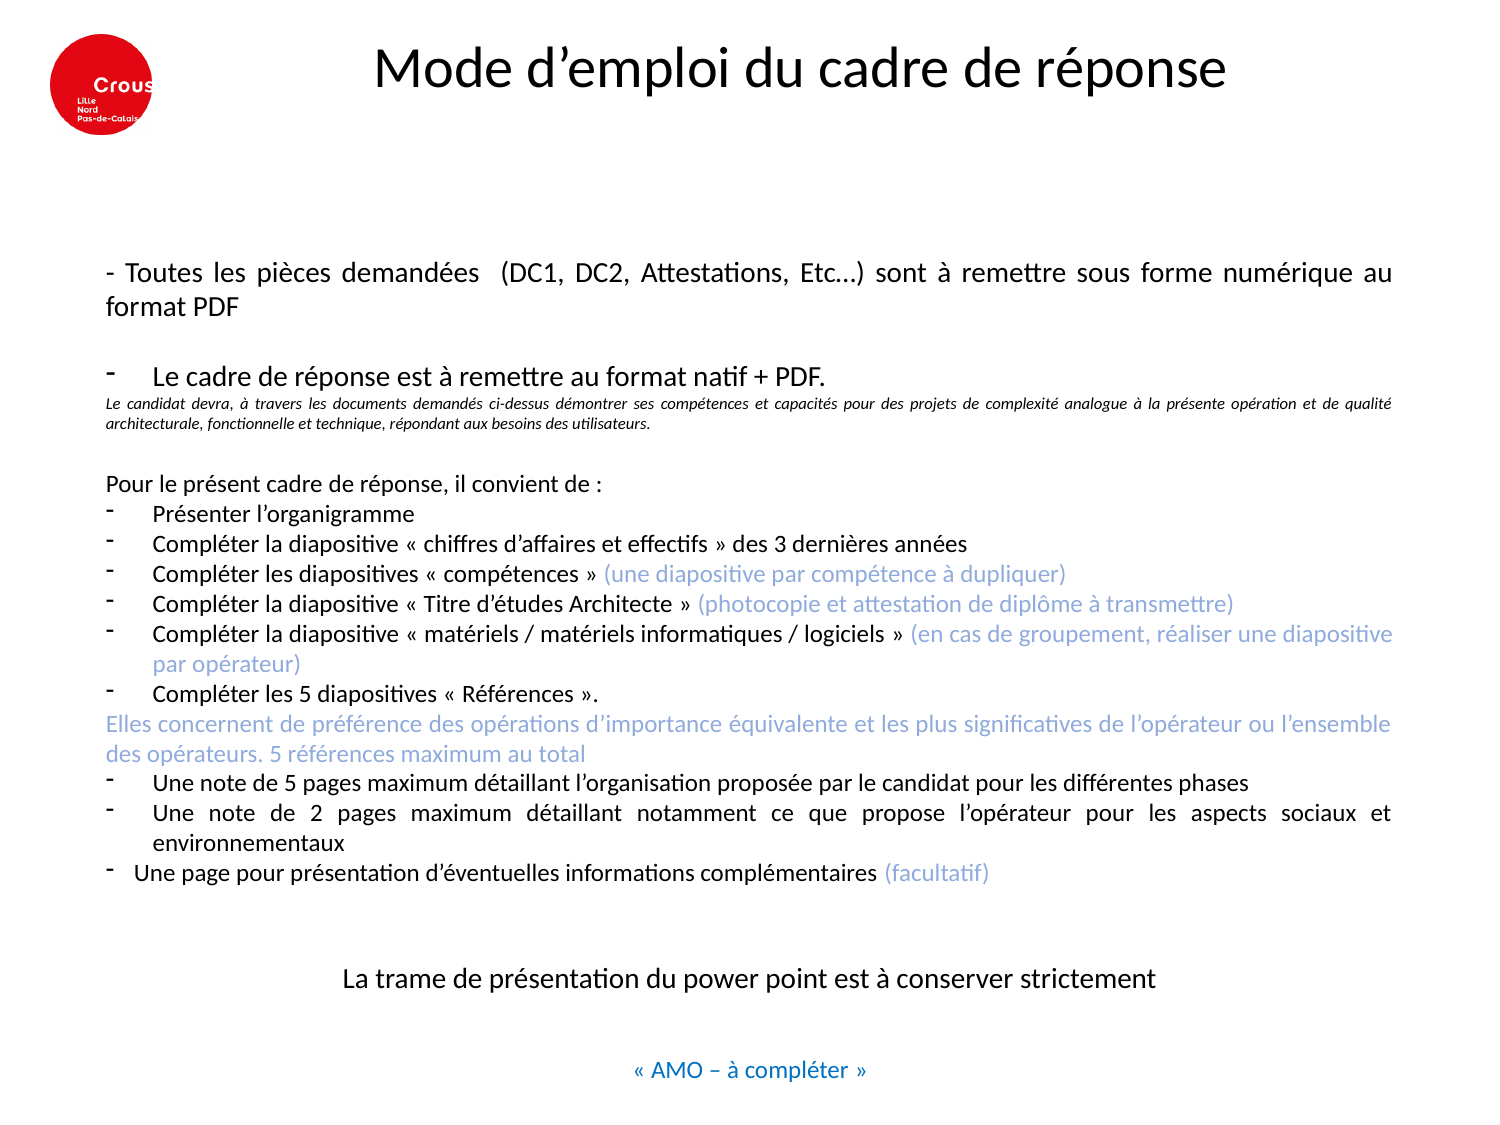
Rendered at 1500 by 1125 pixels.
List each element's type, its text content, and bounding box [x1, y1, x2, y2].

text_box Mode d’emploi du cadre de réponse [192, 12, 1409, 108]
text_box - Toutes les pièces demandées (DC1, DC2, Attestations, Etc…) sont à remettre sous forme numérique au format PDF Le cadre de réponse est à remettre au format natif + PDF. Le candidat devra, à travers les documents demandés ci-dessus démontrer ses compétences et capacités pour des projets de complexité analogue à la présente opération et de qualité architecturale, fonctionnelle et technique, répondant aux besoins des utilisateurs. Pour le présent cadre de réponse, il convient de : Présenter l’organigramme Compléter la diapositive « chiffres d’affaires et effectifs » des 3 dernières années Compléter les diapositives « compétences » (une diapositive par compétence à dupliquer) Compléter la diapositive « Titre d’études Architecte » (photocopie et attestation de diplôme à transmettre) Compléter la diapositive « matériels / matériels informatiques / logiciels » (en cas de groupement, réaliser une diapositive par opérateur) Compléter les 5 diapositives « Références ». Elles concernent de préférence des opérations d’importance équivalente et les plus significatives de l’opérateur ou l’ensemble des opérateurs. 5 références maximum au total Une note de 5 pages maximum détaillant l’organisation proposée par le candidat pour les différentes phases Une note de 2 pages maximum détaillant notamment ce que propose l’opérateur pour les aspects sociaux et environnementaux Une page pour présentation d’éventuelles informations complémentaires (facultatif) La trame de présentation du power point est à conserver strictement [90, 245, 1409, 1002]
footer « AMO – à compléter » [496, 1038, 1004, 1099]
picture [50, 34, 152, 135]
